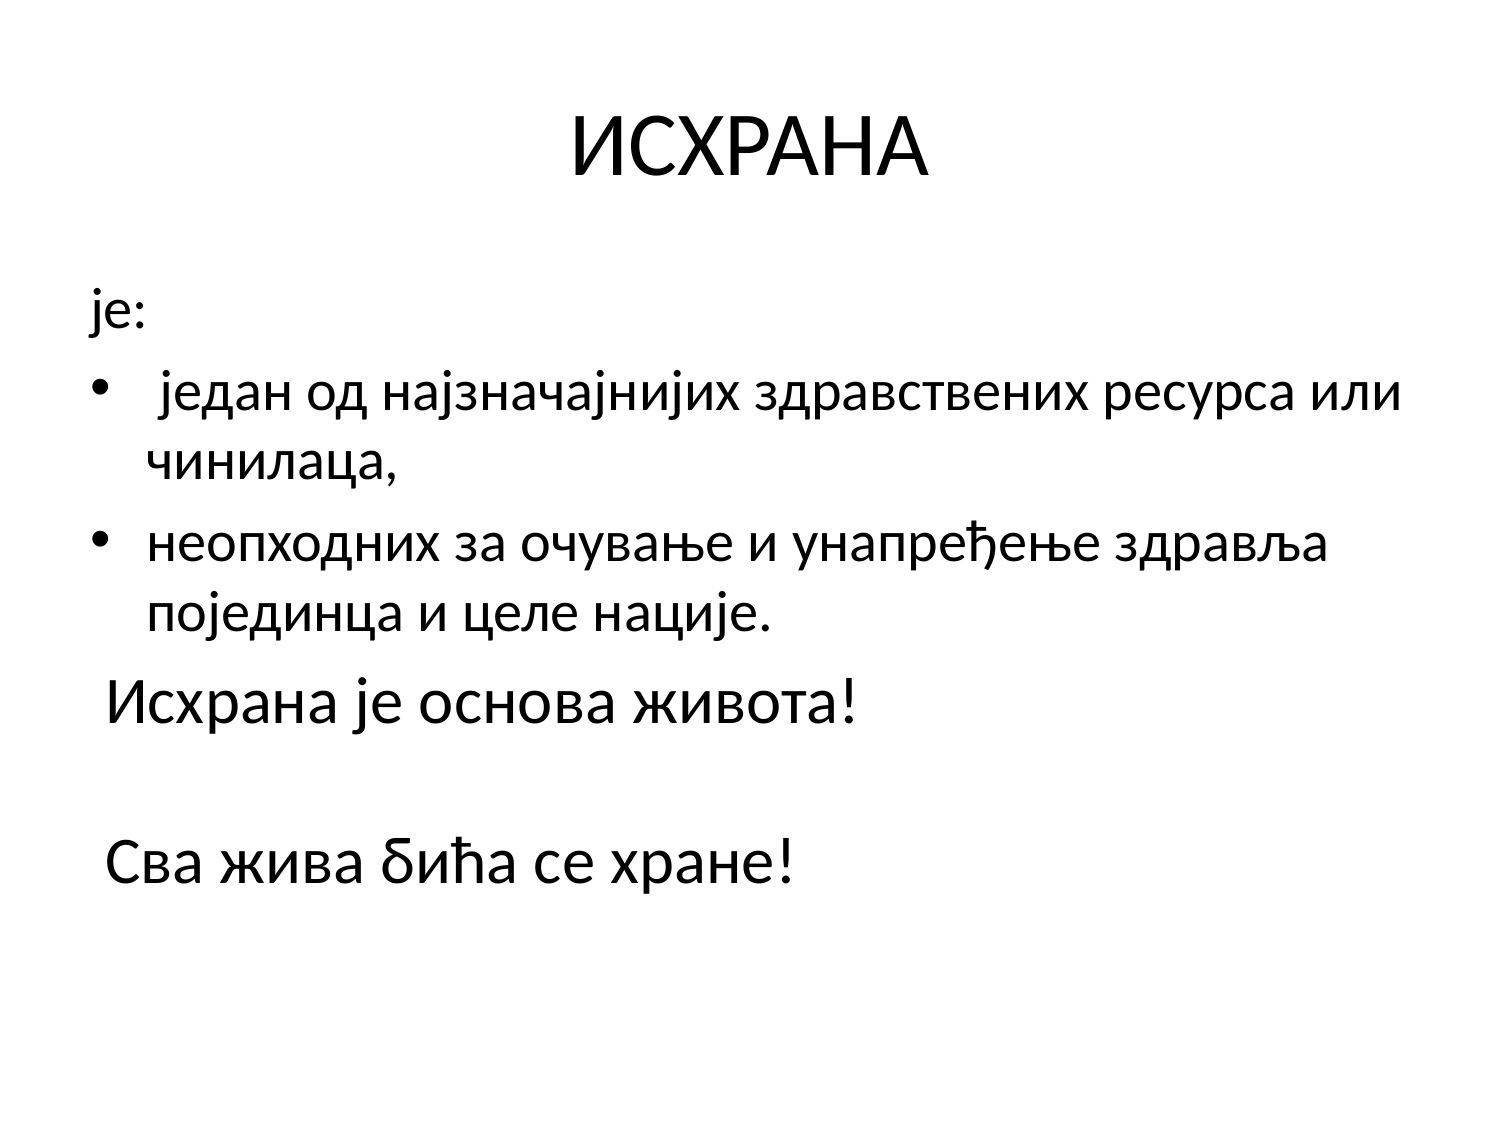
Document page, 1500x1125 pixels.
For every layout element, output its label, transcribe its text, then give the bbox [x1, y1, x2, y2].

title ИСХРАНА [75, 45, 1425, 233]
list је: један од најзначајнијих здравствених ресурса или чинилаца, неопходних за очување и унапређење здравља појединца и целе нације. Исхрана је основа живота! Сва жива бића се хране! [75, 262, 1425, 1005]
